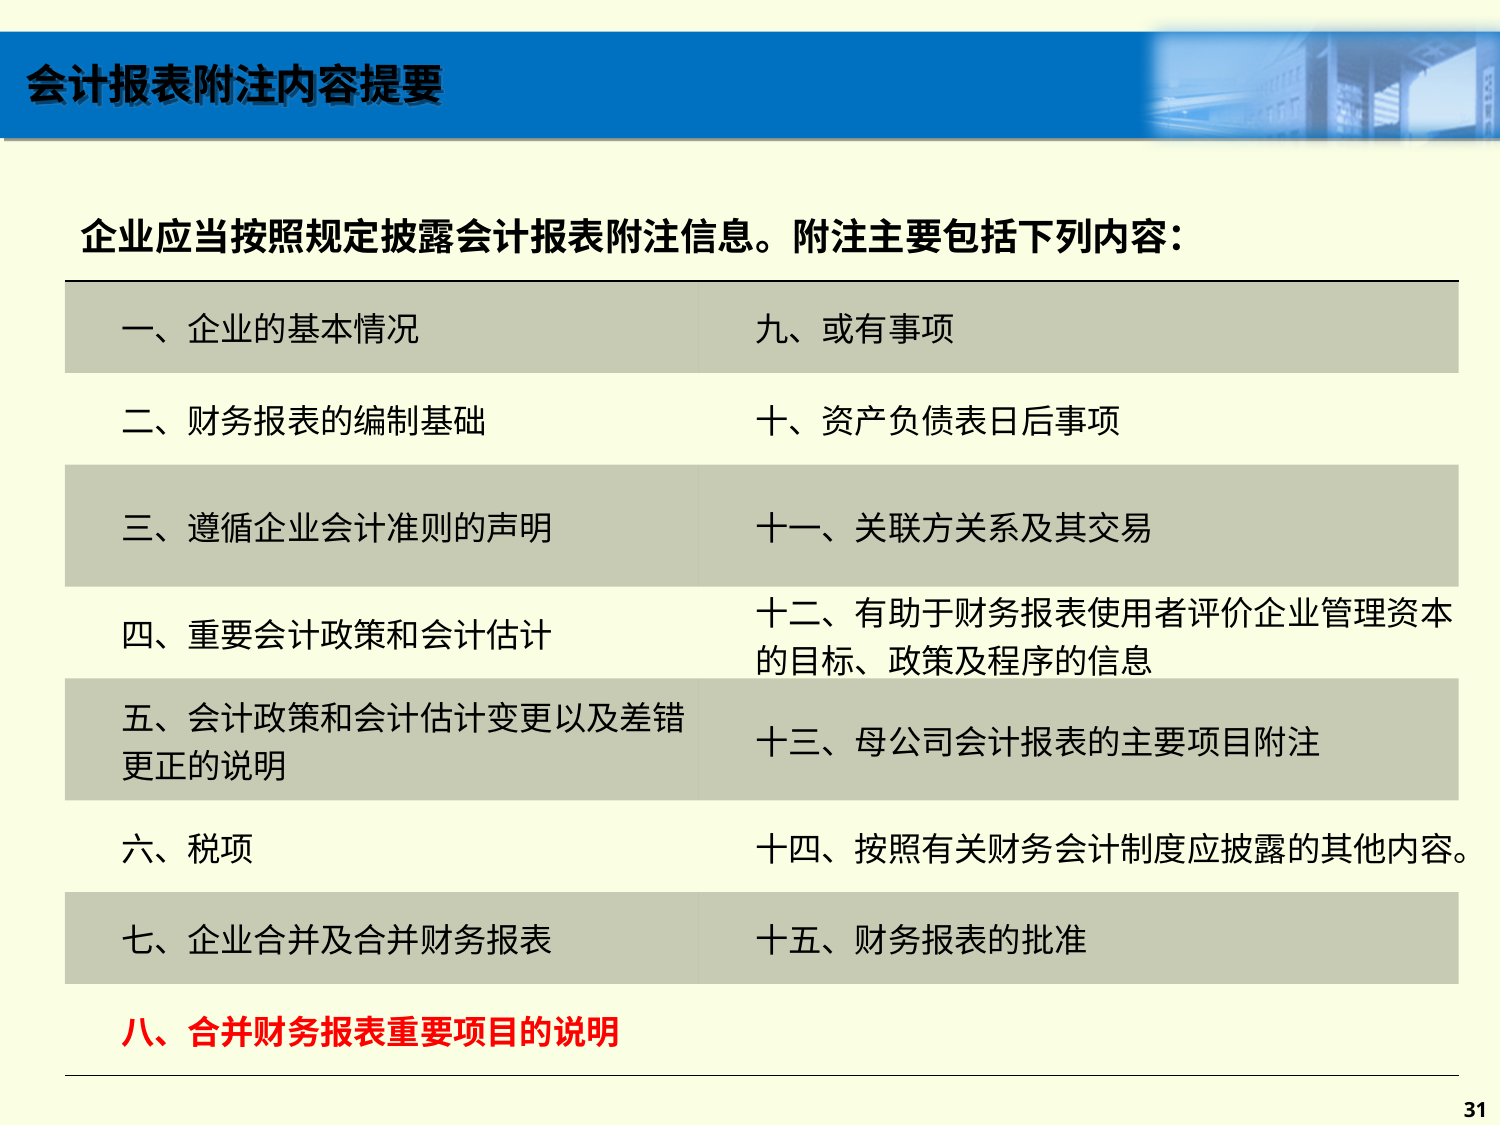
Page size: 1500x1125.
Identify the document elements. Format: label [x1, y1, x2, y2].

picture [1136, 14, 1500, 153]
table_cell [65, 282, 1459, 1075]
title [10, 50, 1141, 254]
table_header [65, 187, 1459, 280]
text_box [1412, 1089, 1500, 1125]
